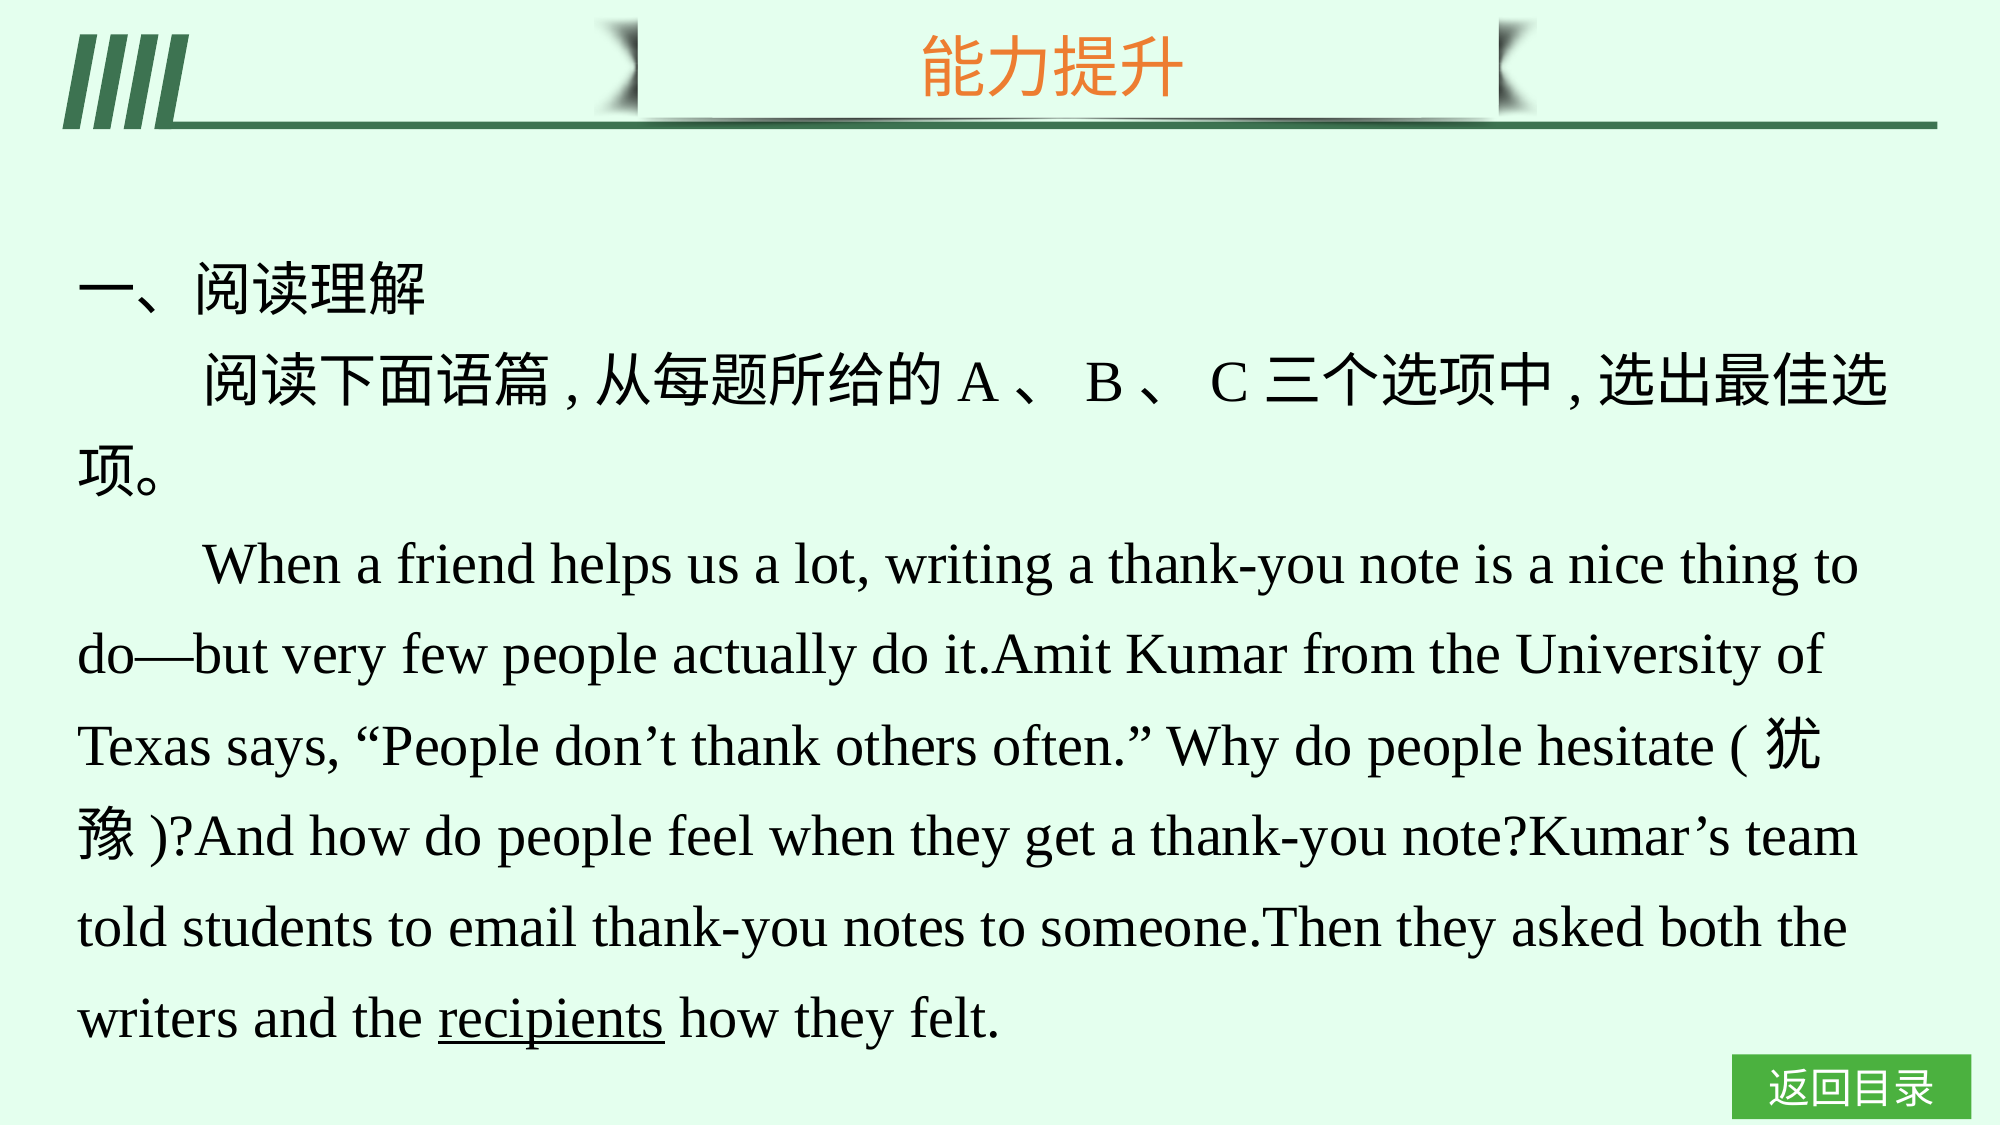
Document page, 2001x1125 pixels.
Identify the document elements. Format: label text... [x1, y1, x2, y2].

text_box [594, 16, 1537, 127]
text_box 一、阅读理解 阅读下面语篇,从每题所给的A、B、C三个选项中,选出最佳选项。 When a friend helps us a lot, writing a thank-you note is a nice thing to do—but very few people actually do it.Amit Kumar from the University of Texas says, “People don’t thank others often.” Why do people hesitate (犹豫)?And how do people feel when they get a thank-you note?Kumar’s team told students to email thank-you notes to someone.Then they asked both the writers and the recipients how they felt. [62, 223, 1938, 1057]
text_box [62, 34, 1938, 130]
